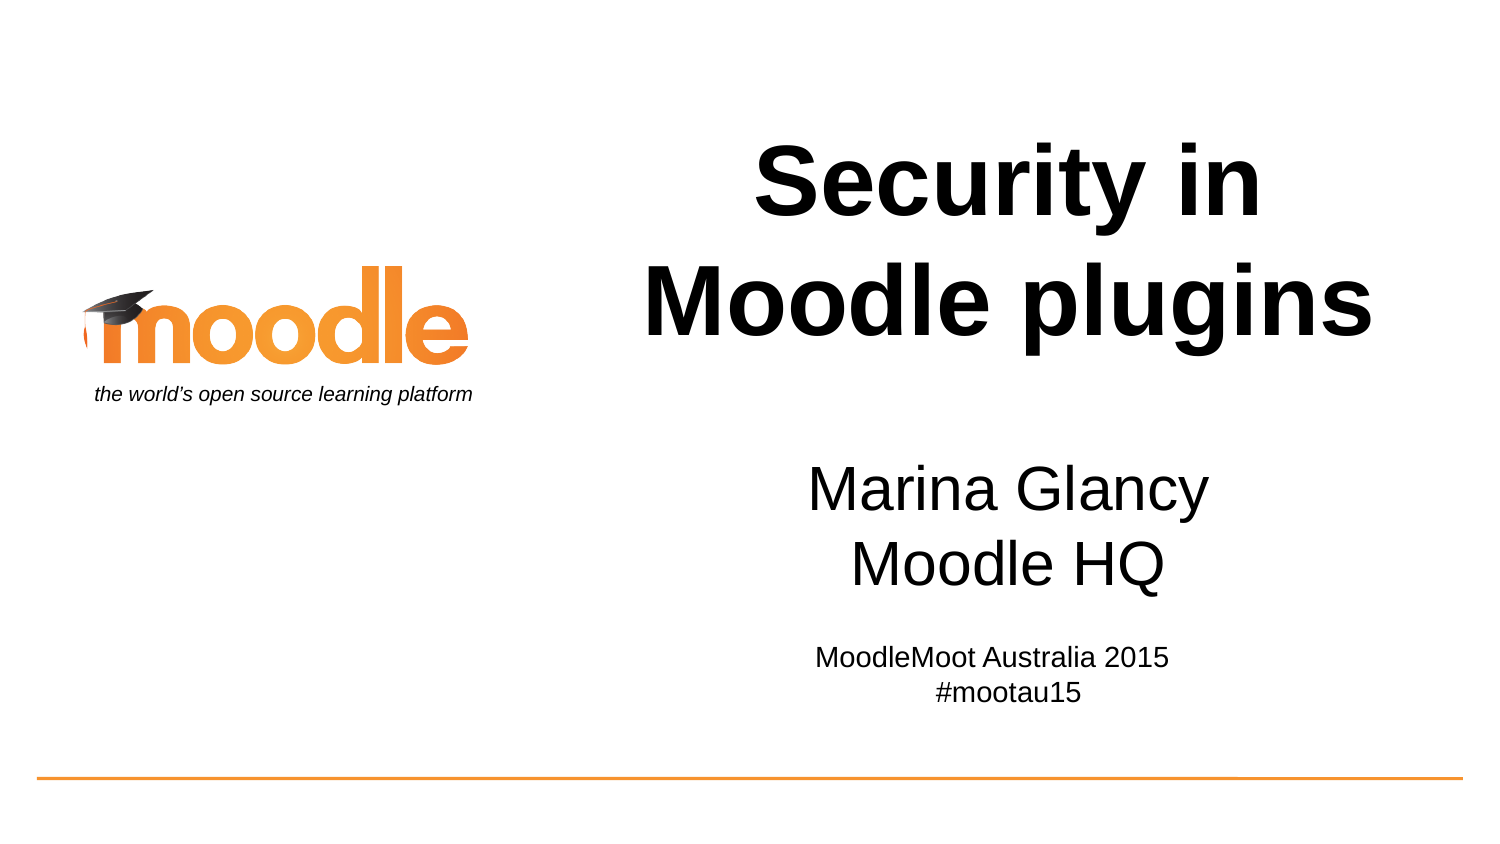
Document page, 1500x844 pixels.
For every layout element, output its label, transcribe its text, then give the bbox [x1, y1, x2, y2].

text_box Marina Glancy Moodle HQ [584, 432, 1433, 562]
text_box Security in Moodle plugins [584, 180, 1434, 371]
text_box MoodleMoot Australia 2015 #mootau15 [584, 623, 1433, 715]
text_box the world’s open source learning platform [79, 365, 519, 434]
picture [82, 266, 468, 366]
